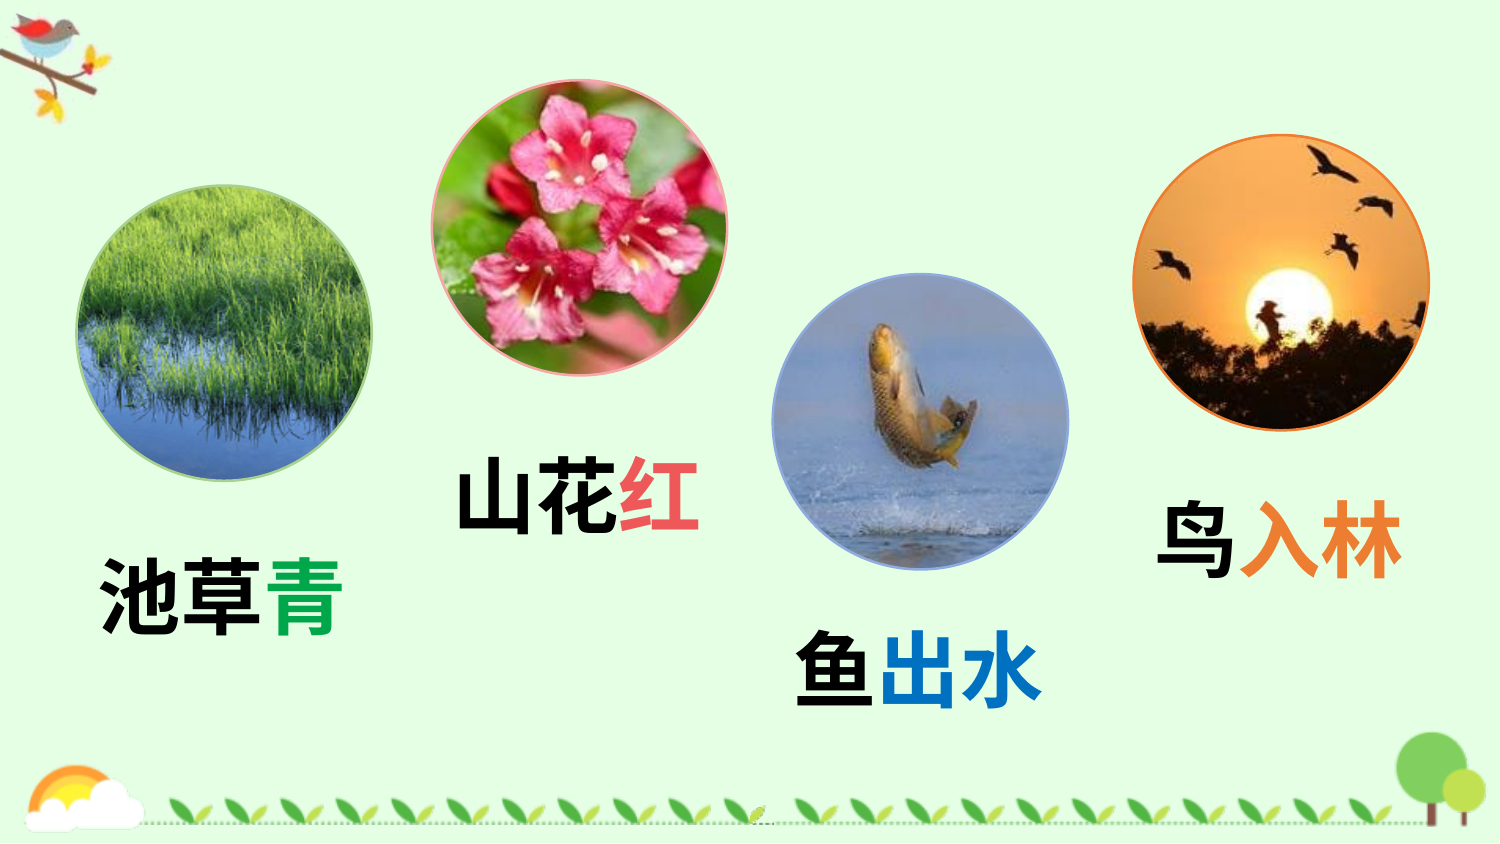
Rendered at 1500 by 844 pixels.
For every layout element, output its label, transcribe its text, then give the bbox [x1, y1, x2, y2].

text_box 鱼出水 [778, 610, 1063, 726]
text_box 鸟入林 [1139, 481, 1423, 596]
picture [1133, 135, 1429, 431]
text_box 池草青 [82, 537, 367, 653]
picture [431, 80, 728, 376]
picture [76, 185, 372, 481]
text_box 山花红 [437, 436, 722, 552]
picture [0, 0, 159, 150]
picture [772, 274, 1068, 570]
picture [3, 728, 1500, 844]
